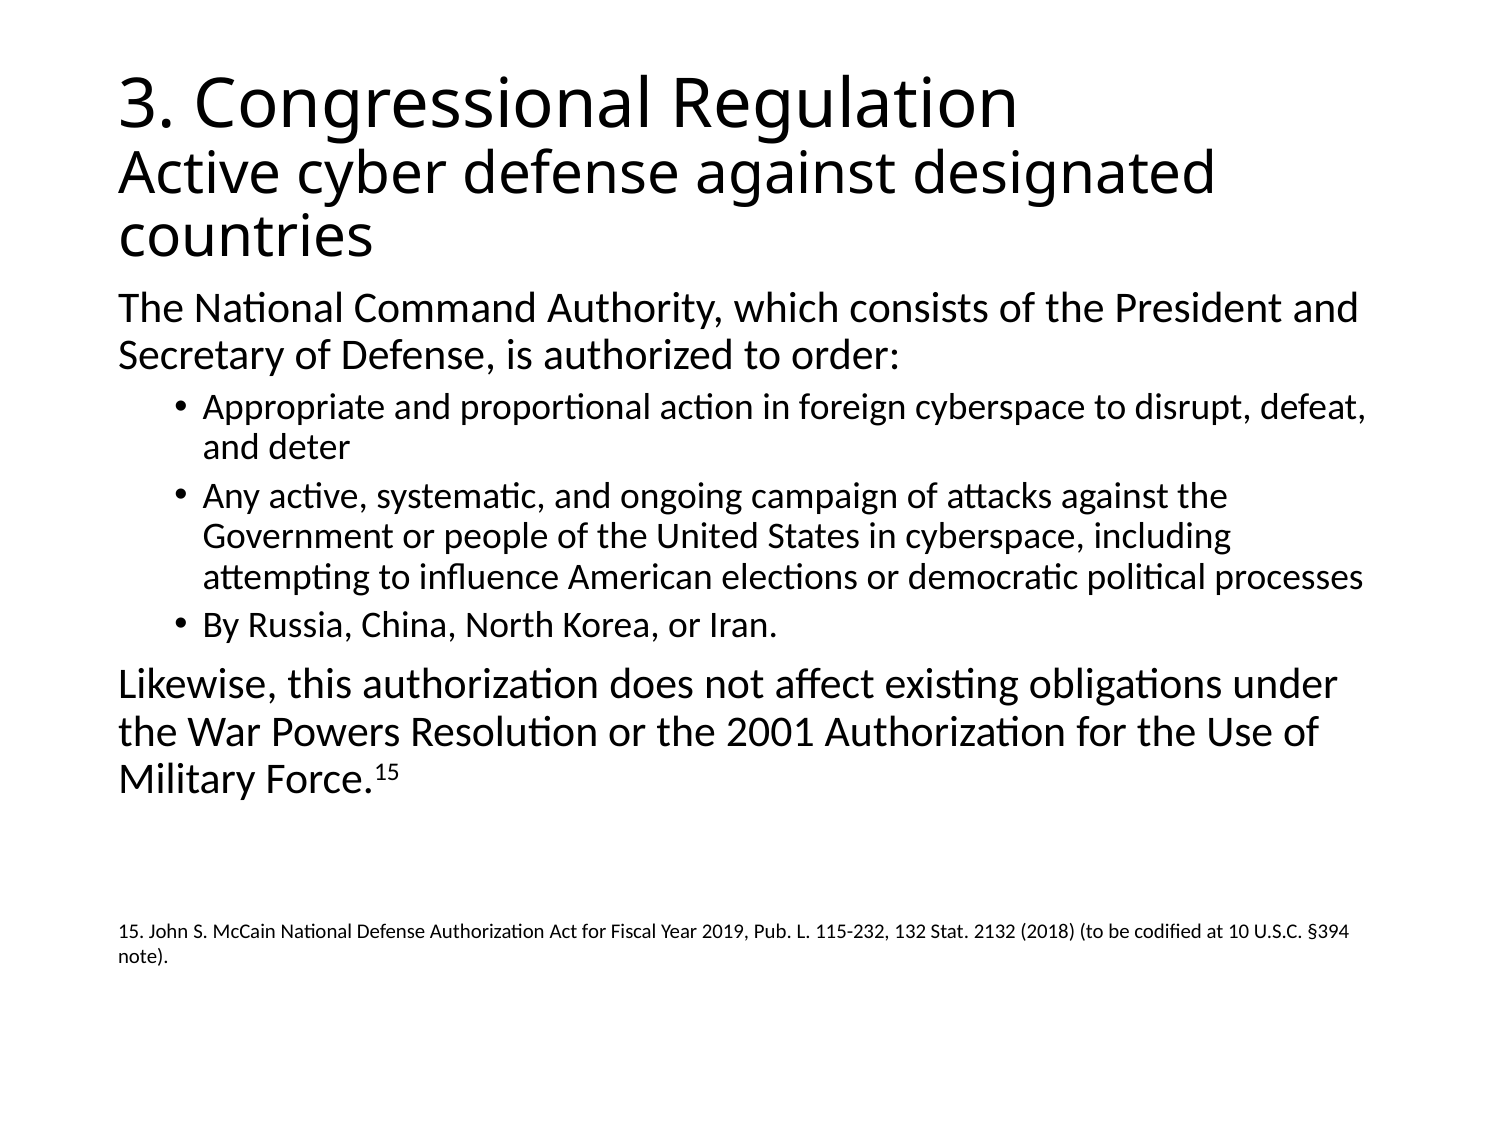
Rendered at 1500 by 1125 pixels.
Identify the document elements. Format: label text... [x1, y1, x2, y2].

title 3. Congressional Regulation Active cyber defense against designated countries [102, 59, 1447, 278]
list The National Command Authority, which consists of the President and Secretary of Defense, is authorized to order: Appropriate and proportional action in foreign cyberspace to disrupt, defeat, and deter Any active, systematic, and ongoing campaign of attacks against the Government or people of the United States in cyberspace, including attempting to influence American elections or democratic political processes By Russia, China, North Korea, or Iran. Likewise, this authorization does not affect existing obligations under the War Powers Resolution or the 2001 Authorization for the Use of Military Force.15 15. John S. McCain National Defense Authorization Act for Fiscal Year 2019, Pub. L. 115-232, 132 Stat. 2132 (2018) (to be codified at 10 U.S.C. §394 note). [102, 278, 1398, 992]
